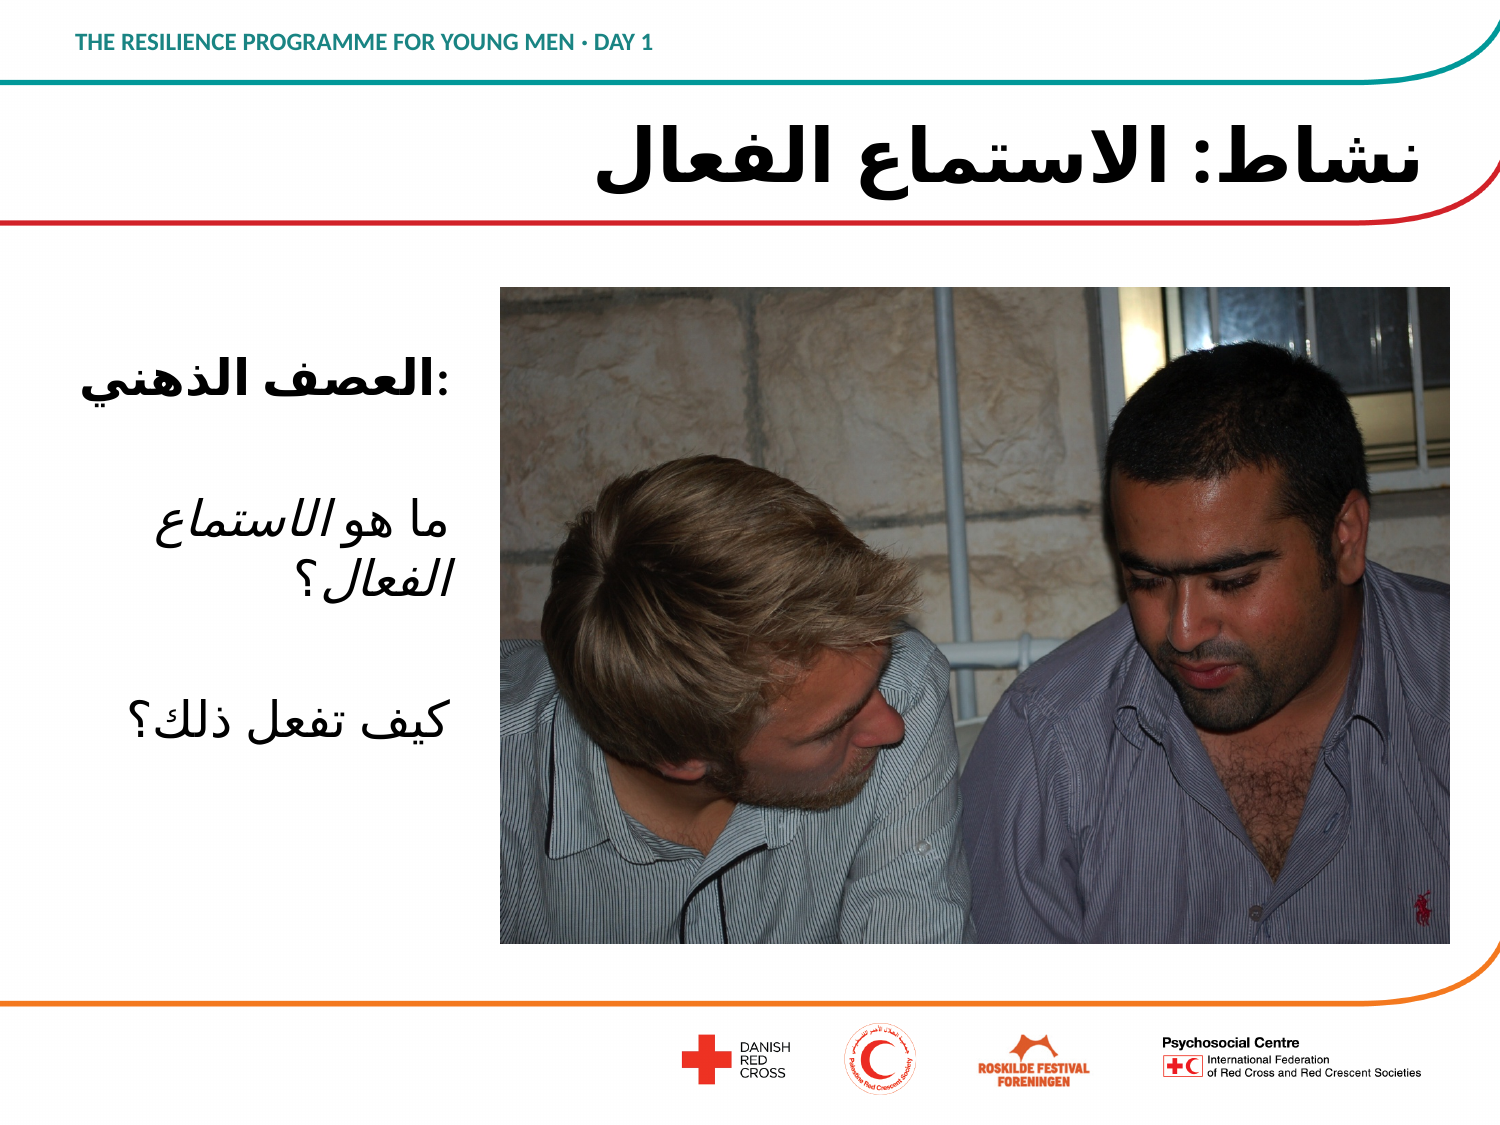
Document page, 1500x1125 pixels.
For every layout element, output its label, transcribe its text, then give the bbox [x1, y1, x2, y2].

list العصف الذهني: ما هو الاستماع الفعال؟ كيف تفعل ذلك؟ [75, 275, 450, 1005]
title نشاط: الاستماع الفعال [75, 81, 1425, 224]
picture [0, 0, 1500, 1125]
